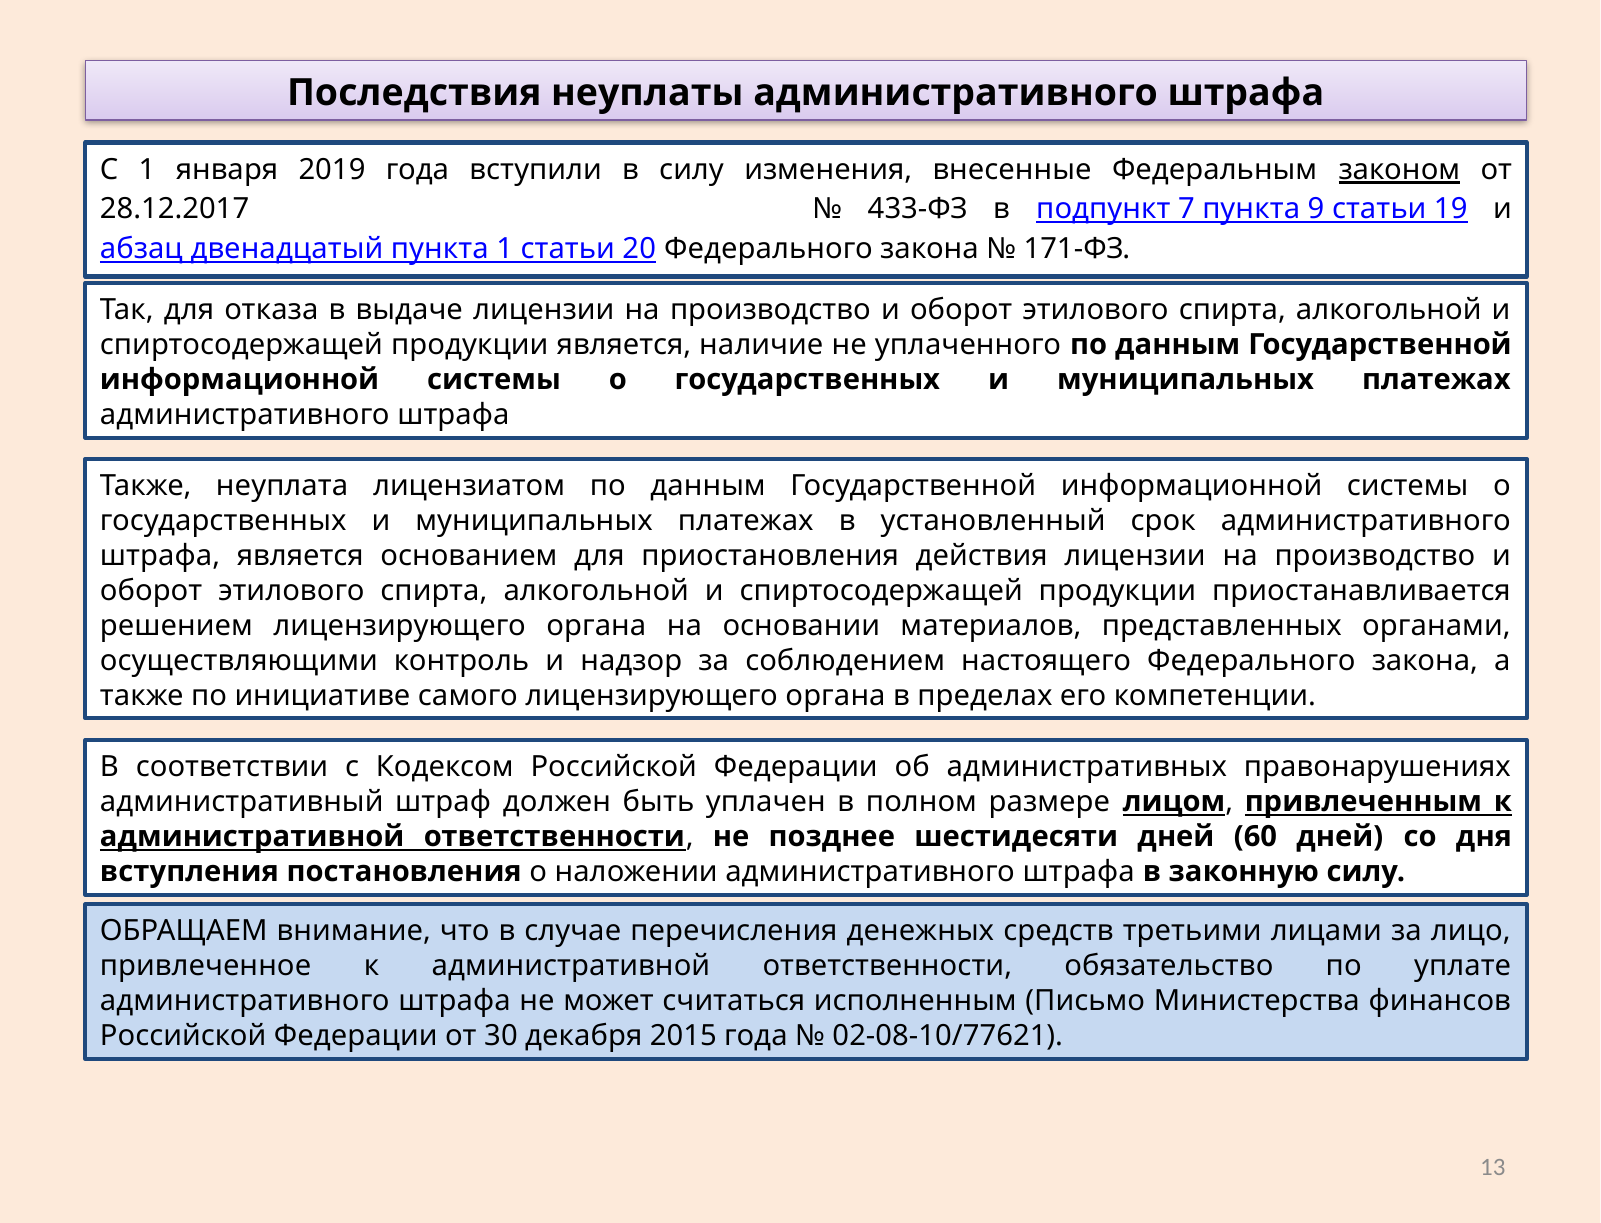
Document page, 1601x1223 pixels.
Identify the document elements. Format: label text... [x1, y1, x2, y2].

text_box Последствия неуплаты административного штрафа [85, 60, 1527, 121]
text_box В соответствии с Кодексом Российской Федерации об административных правонарушениях административный штраф должен быть уплачен в полном размере лицом, привлеченным к административной ответственности, не позднее шестидесяти дней (60 дней) со дня вступления постановления о наложении административного штрафа в законную силу. [83, 738, 1529, 897]
text_box С 1 января 2019 года вступили в силу изменения, внесенные Федеральным законом от 28.12.2017 № 433-ФЗ в подпункт 7 пункта 9 статьи 19 и абзац двенадцатый пункта 1 статьи 20 Федерального закона № 171-ФЗ. [83, 140, 1529, 279]
text_box ОБРАЩАЕМ внимание, что в случае перечисления денежных средств третьими лицами за лицо, привлеченное к административной ответственности, обязательство по уплате административного штрафа не может считаться исполненным (Письмо Министерства финансов Российской Федерации от 30 декабря 2015 года № 02-08-10/77621). [83, 902, 1529, 1061]
text_box Так, для отказа в выдаче лицензии на производство и оборот этилового спирта, алкогольной и спиртосодержащей продукции является, наличие не уплаченного по данным Государственной информационной системы о государственных и муниципальных платежах административного штрафа [83, 281, 1529, 440]
slide_number 13 [1147, 1133, 1521, 1199]
text_box Также, неуплата лицензиатом по данным Государственной информационной системы о государственных и муниципальных платежах в установленный срок административного штрафа, является основанием для приостановления действия лицензии на производство и оборот этилового спирта, алкогольной и спиртосодержащей продукции приостанавливается решением лицензирующего органа на основании материалов, представленных органами, осуществляющими контроль и надзор за соблюдением настоящего Федерального закона, а также по инициативе самого лицензирующего органа в пределах его компетенции. [83, 457, 1529, 720]
